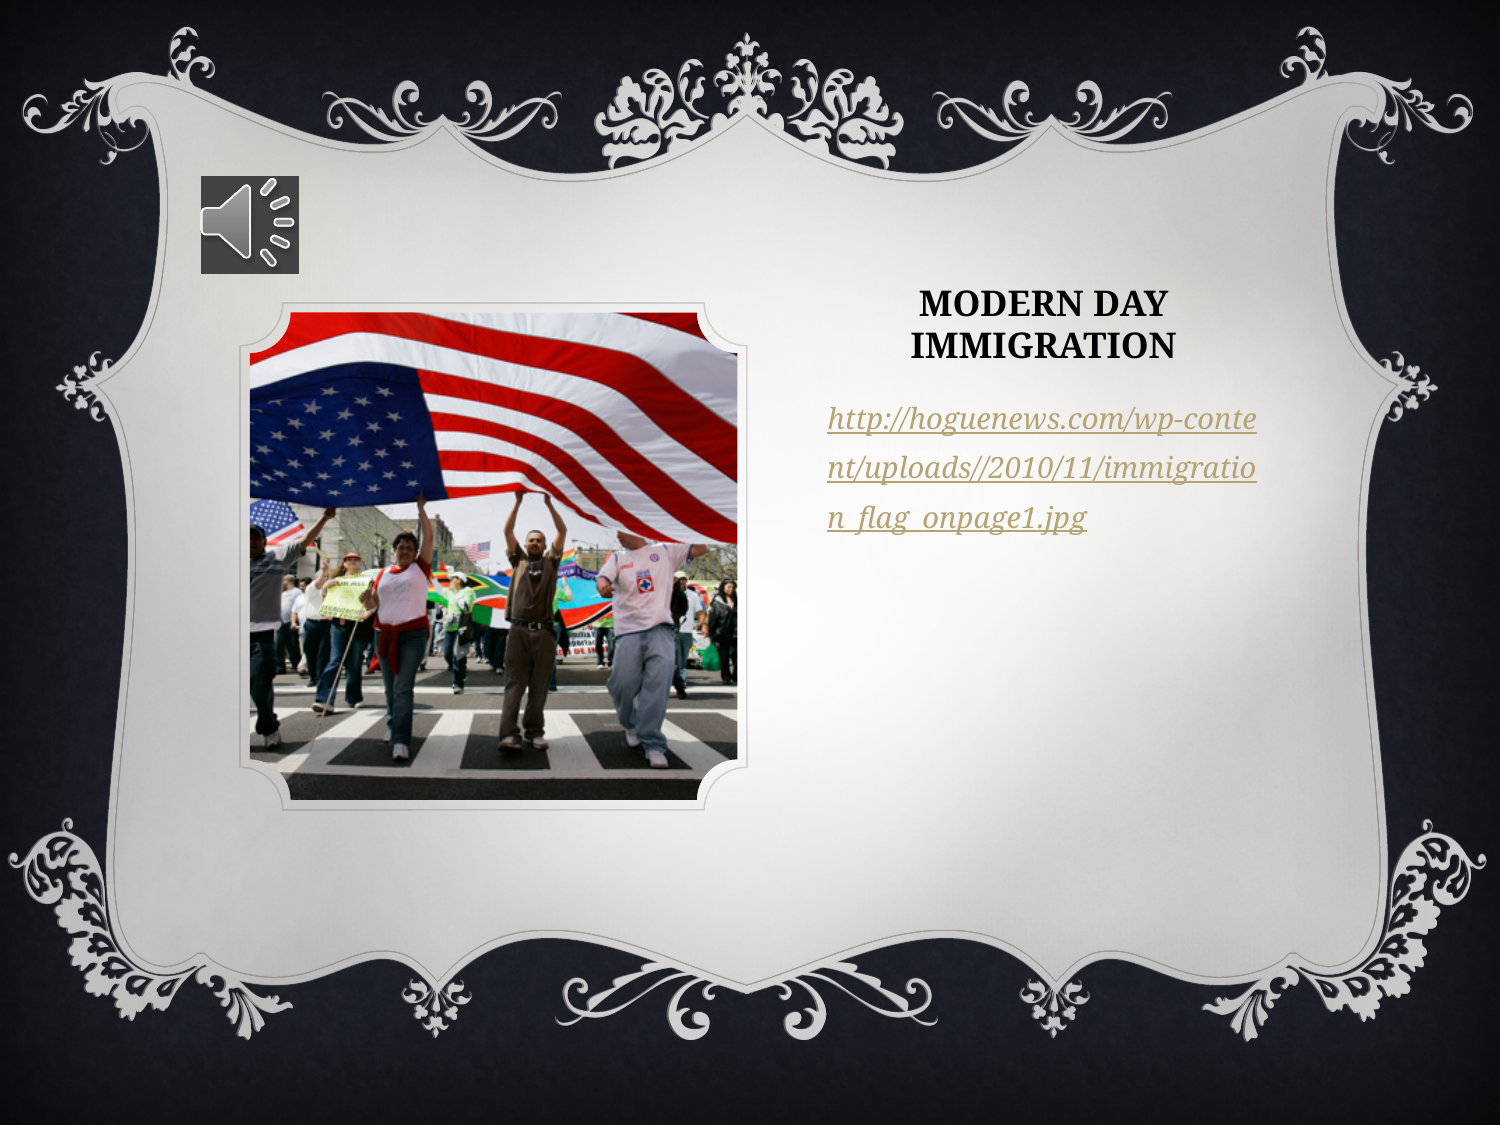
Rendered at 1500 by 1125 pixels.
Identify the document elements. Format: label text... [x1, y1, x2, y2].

title Modern day IMMIGRATION [812, 275, 1275, 373]
list http://hoguenews.com/wp-content/uploads//2010/11/immigration_flag_onpage1.jpg [812, 373, 1275, 846]
picture [0, 0, 1500, 1125]
